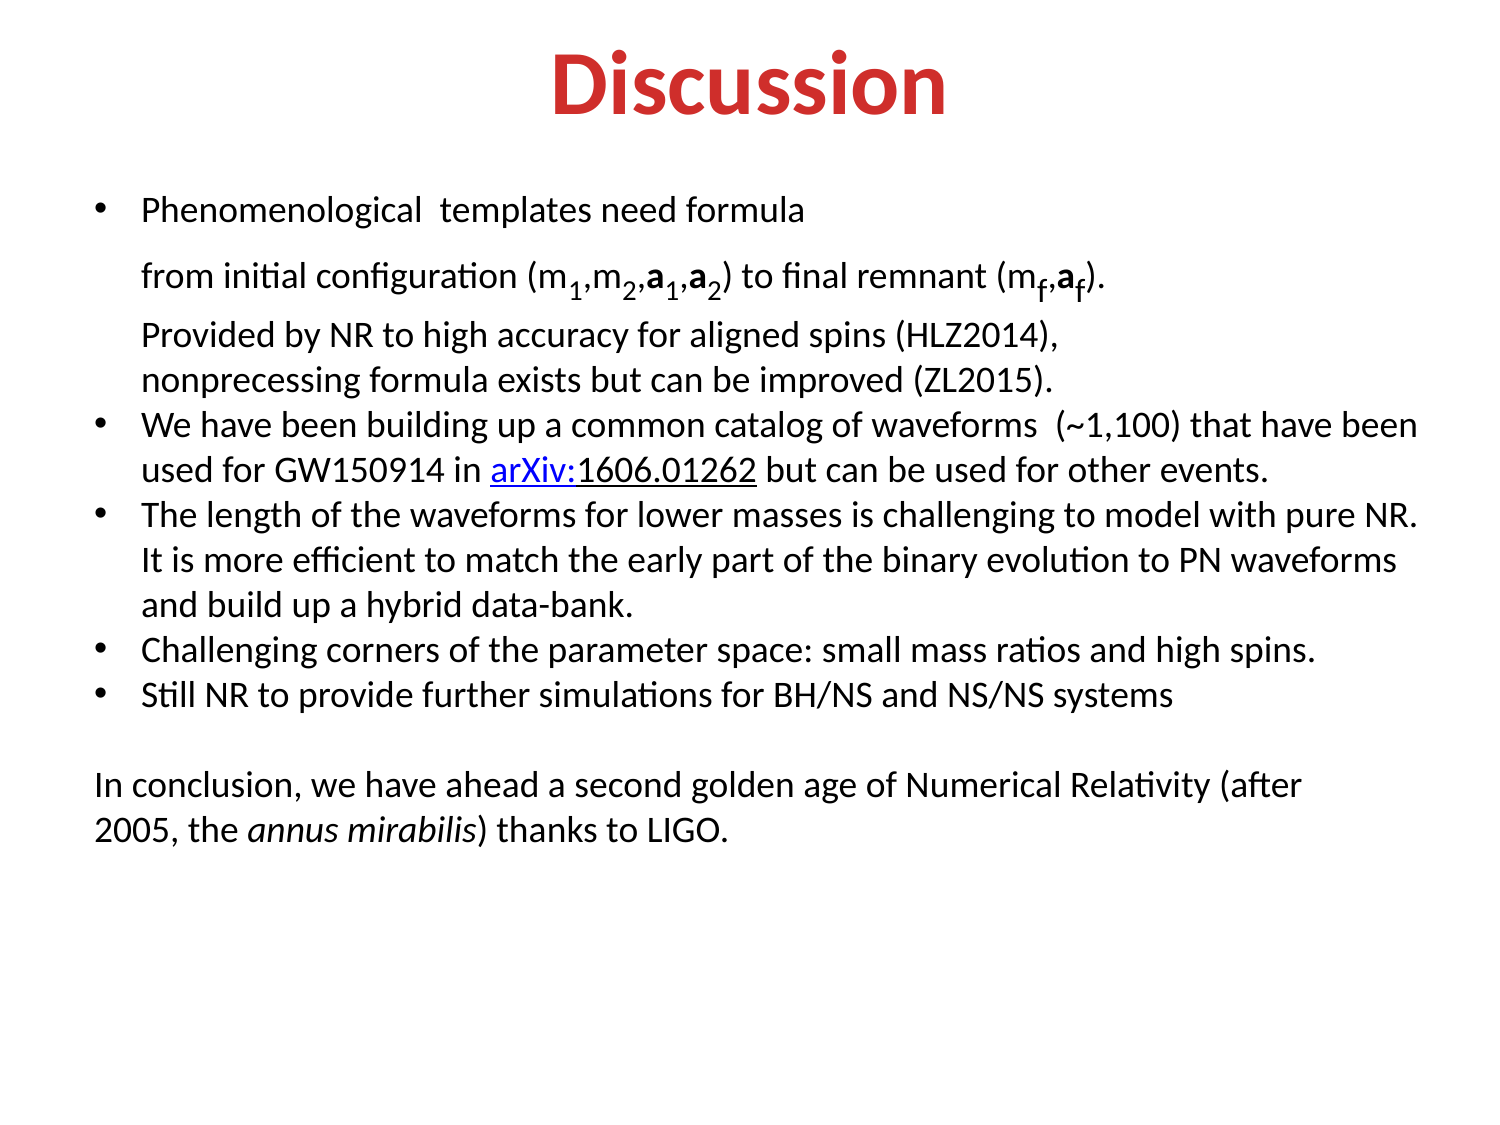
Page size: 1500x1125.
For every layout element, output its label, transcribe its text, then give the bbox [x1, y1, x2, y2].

title Discussion [75, 0, 1425, 156]
text_box Phenomenological templates need formula from initial configuration (m1,m2,a1,a2) to final remnant (mf,af). Provided by NR to high accuracy for aligned spins (HLZ2014), nonprecessing formula exists but can be improved (ZL2015). We have been building up a common catalog of waveforms (~1,100) that have been used for GW150914 in arXiv:1606.01262 but can be used for other events. The length of the waveforms for lower masses is challenging to model with pure NR. It is more efficient to match the early part of the binary evolution to PN waveforms and build up a hybrid data-bank. Challenging corners of the parameter space: small mass ratios and high spins. Still NR to provide further simulations for BH/NS and NS/NS systems In conclusion, we have ahead a second golden age of Numerical Relativity (after 2005, the annus mirabilis) thanks to LIGO. [79, 177, 1443, 857]
